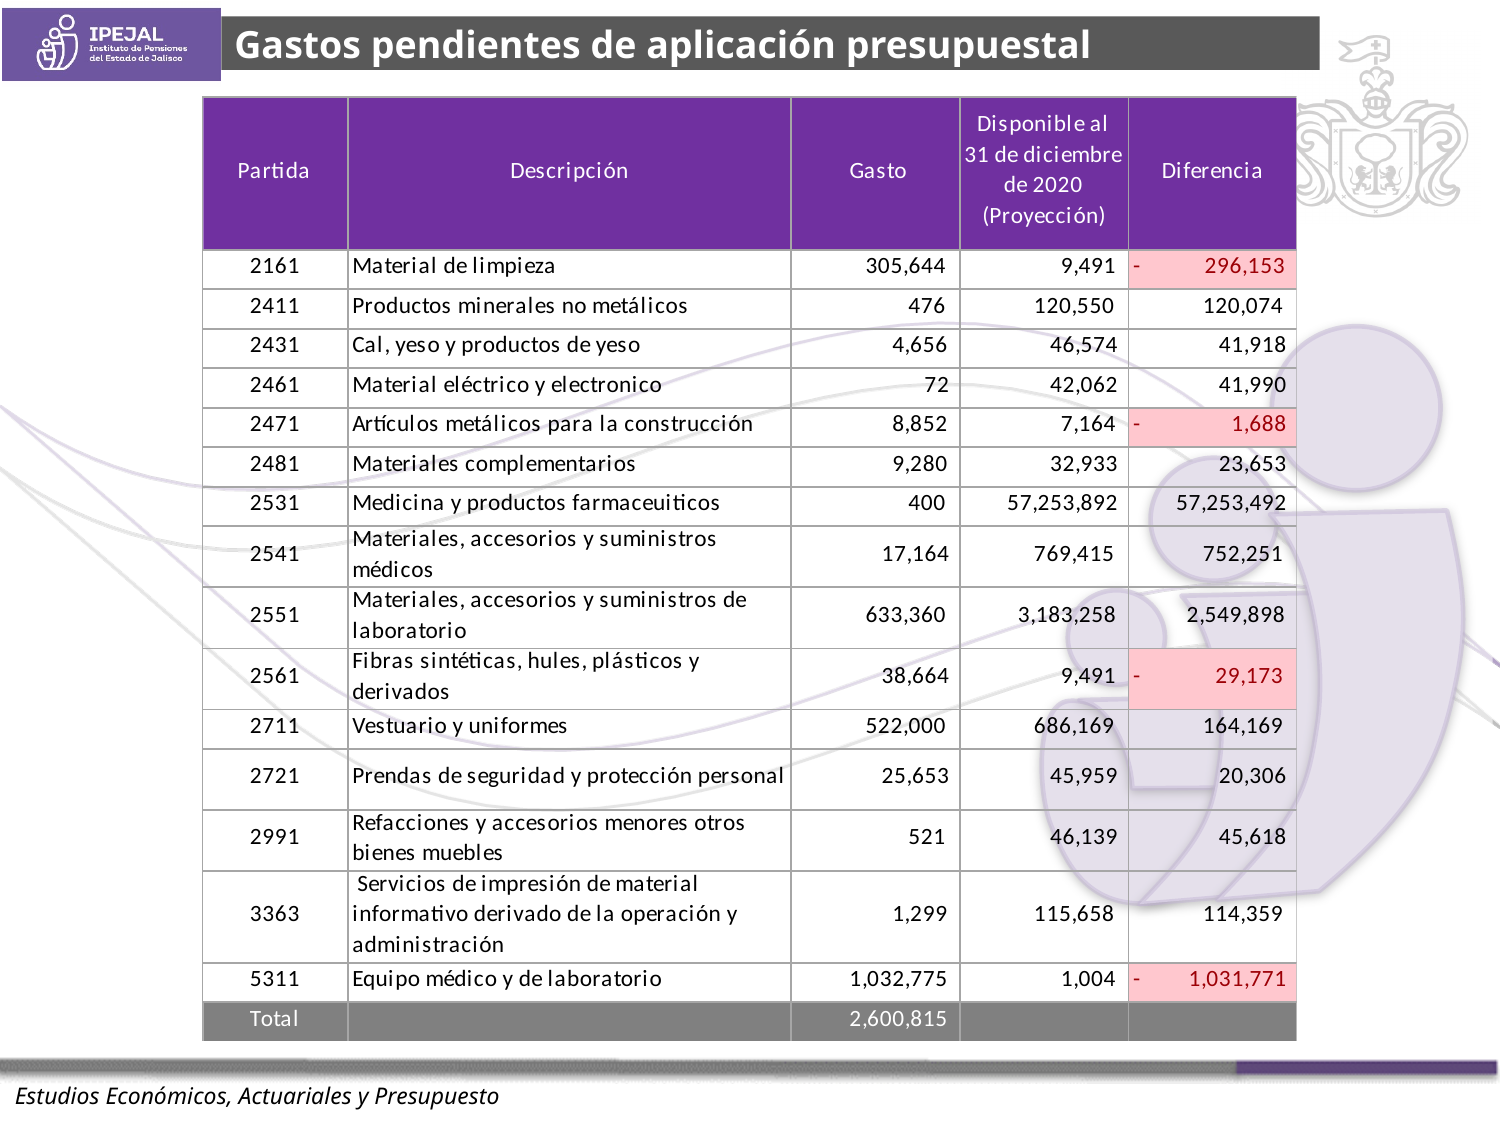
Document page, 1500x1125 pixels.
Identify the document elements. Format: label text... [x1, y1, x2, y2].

picture [201, 96, 1299, 1043]
picture [0, 1053, 1500, 1084]
picture [2, 1, 221, 87]
list Gastos pendientes de aplicación presupuestal [219, 18, 1316, 73]
picture [1493, 321, 1500, 812]
